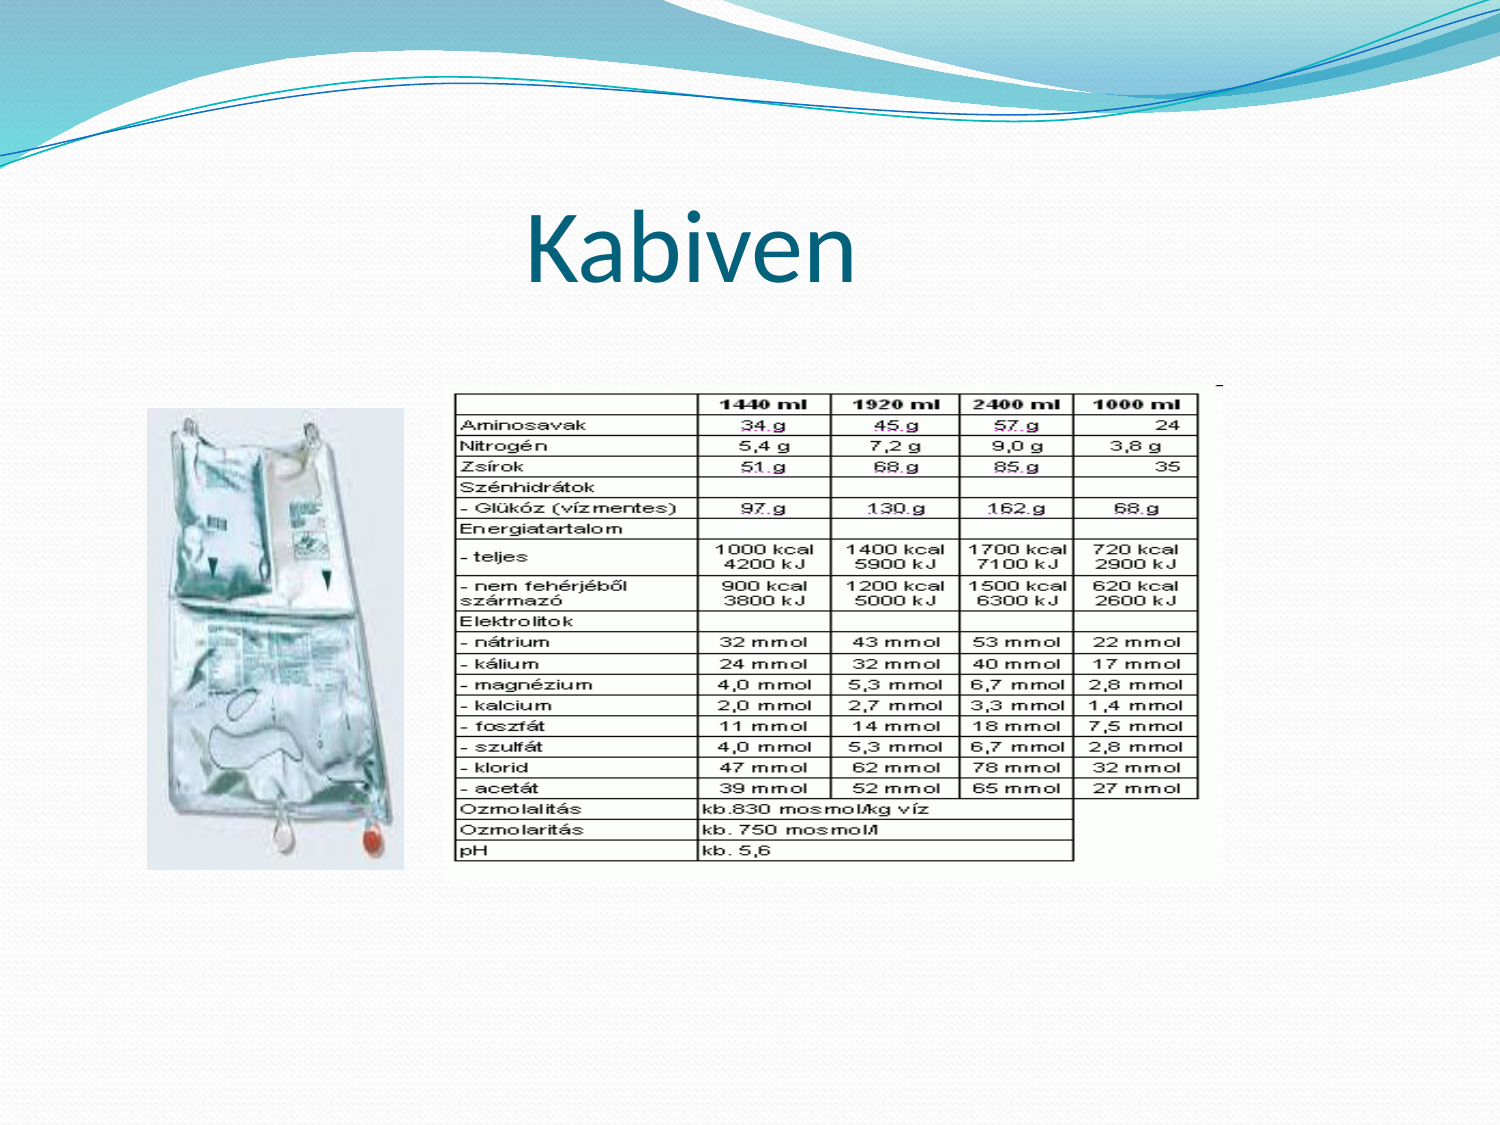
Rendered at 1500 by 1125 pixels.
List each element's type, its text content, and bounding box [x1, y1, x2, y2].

picture [442, 385, 1223, 881]
picture [147, 408, 405, 870]
title Kabiven [75, 115, 1438, 303]
